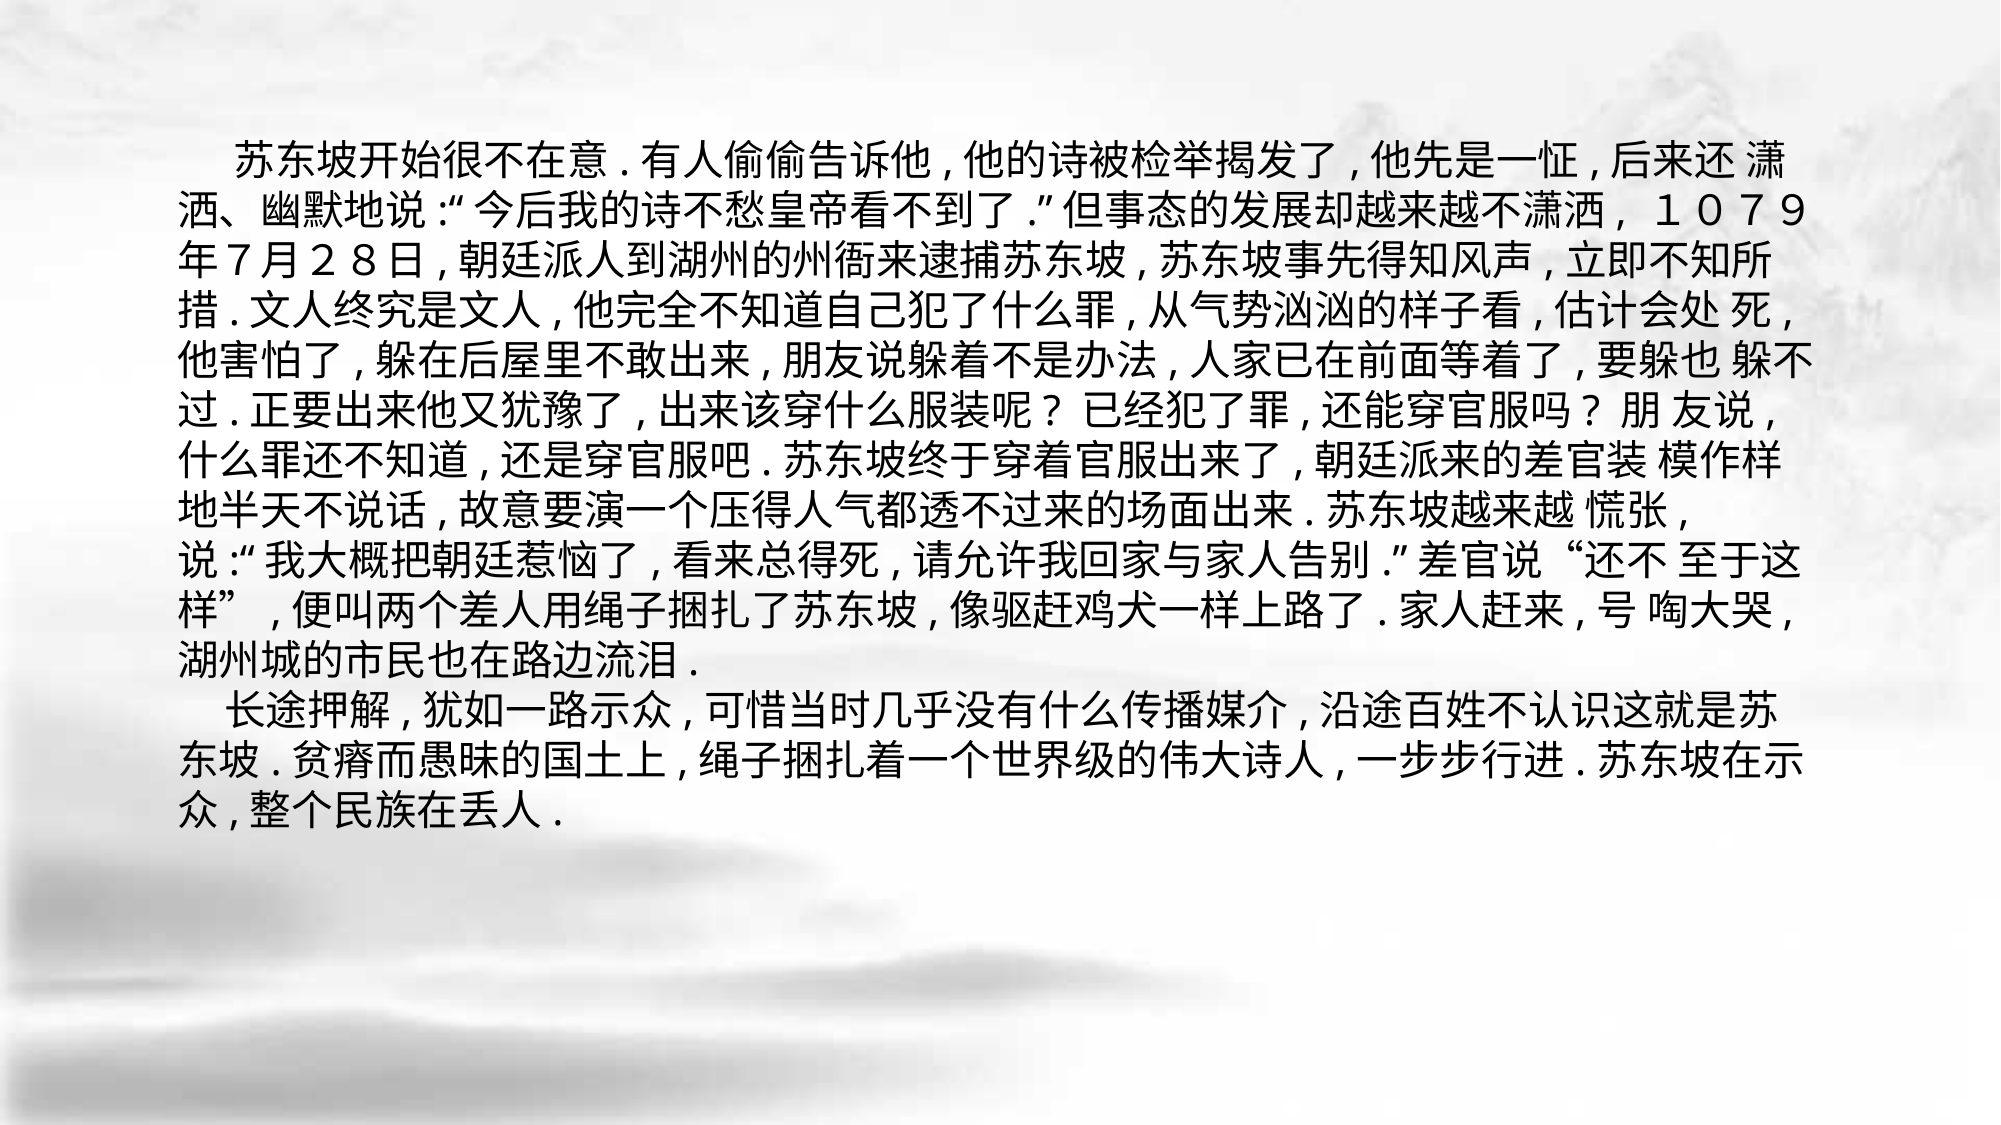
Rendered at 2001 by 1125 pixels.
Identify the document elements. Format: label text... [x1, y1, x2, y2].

picture [0, 0, 2001, 1125]
text_box 苏东坡开始很不在意.有人偷偷告诉他,他的诗被检举揭发了,他先是一怔,后来还 潇洒、幽默地说:“今后我的诗不愁皇帝看不到了.”但事态的发展却越来越不潇洒, １０７９ 年７月２８日,朝廷派人到湖州的州衙来逮捕苏东坡,苏东坡事先得知风声,立即不知所 措.文人终究是文人,他完全不知道自己犯了什么罪,从气势汹汹的样子看,估计会处 死,他害怕了,躲在后屋里不敢出来,朋友说躲着不是办法,人家已在前面等着了,要躲也 躲不过.正要出来他又犹豫了,出来该穿什么服装呢? 已经犯了罪,还能穿官服吗? 朋 友说,什么罪还不知道,还是穿官服吧.苏东坡终于穿着官服出来了,朝廷派来的差官装 模作样地半天不说话,故意要演一个压得人气都透不过来的场面出来.苏东坡越来越 慌张,说:“我大概把朝廷惹恼了,看来总得死,请允许我回家与家人告别.”差官说“还不 至于这样”,便叫两个差人用绳子捆扎了苏东坡,像驱赶鸡犬一样上路了.家人赶来,号 啕大哭,湖州城的市民也在路边流泪. 长途押解,犹如一路示众,可惜当时几乎没有什么传播媒介,沿途百姓不认识这就是苏东坡.贫瘠而愚昧的国土上,绳子捆扎着一个世界级的伟大诗人,一步步行进.苏东坡在示众,整个民族在丢人. [162, 126, 1830, 842]
